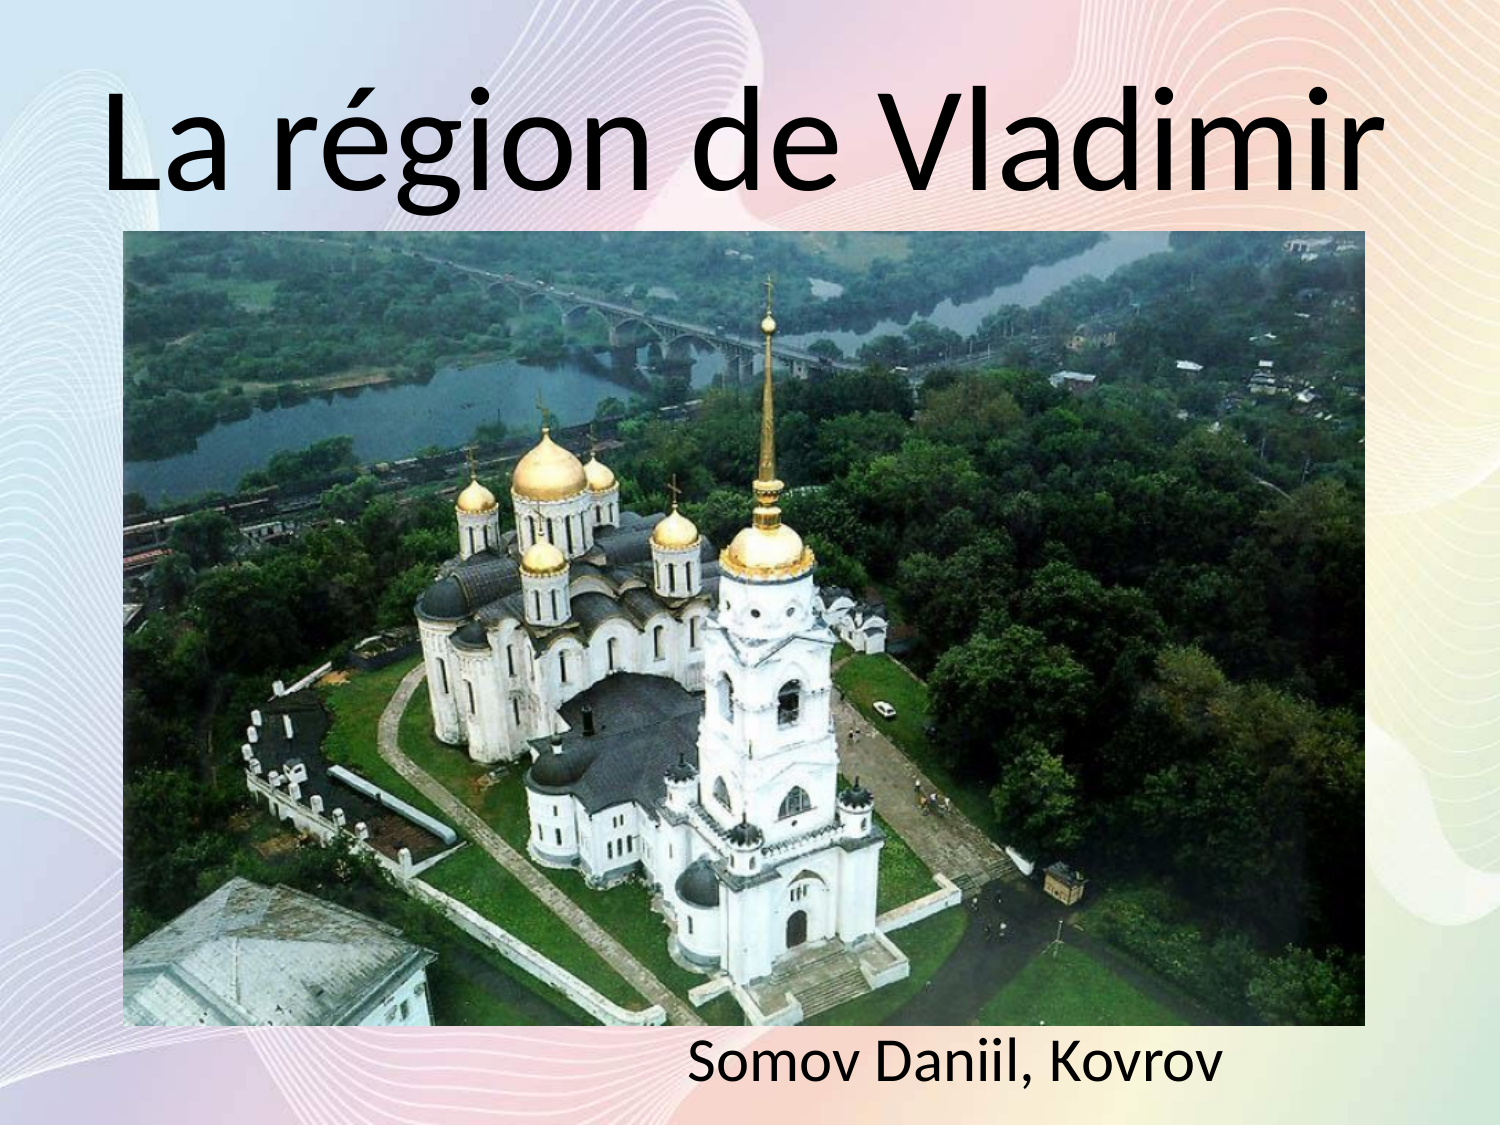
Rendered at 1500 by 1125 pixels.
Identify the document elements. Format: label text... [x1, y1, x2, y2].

title La région de Vladimir [12, 30, 1477, 232]
picture [0, 0, 1500, 1125]
subtitle Somov Daniil, Kovrov [431, 1011, 1481, 1102]
